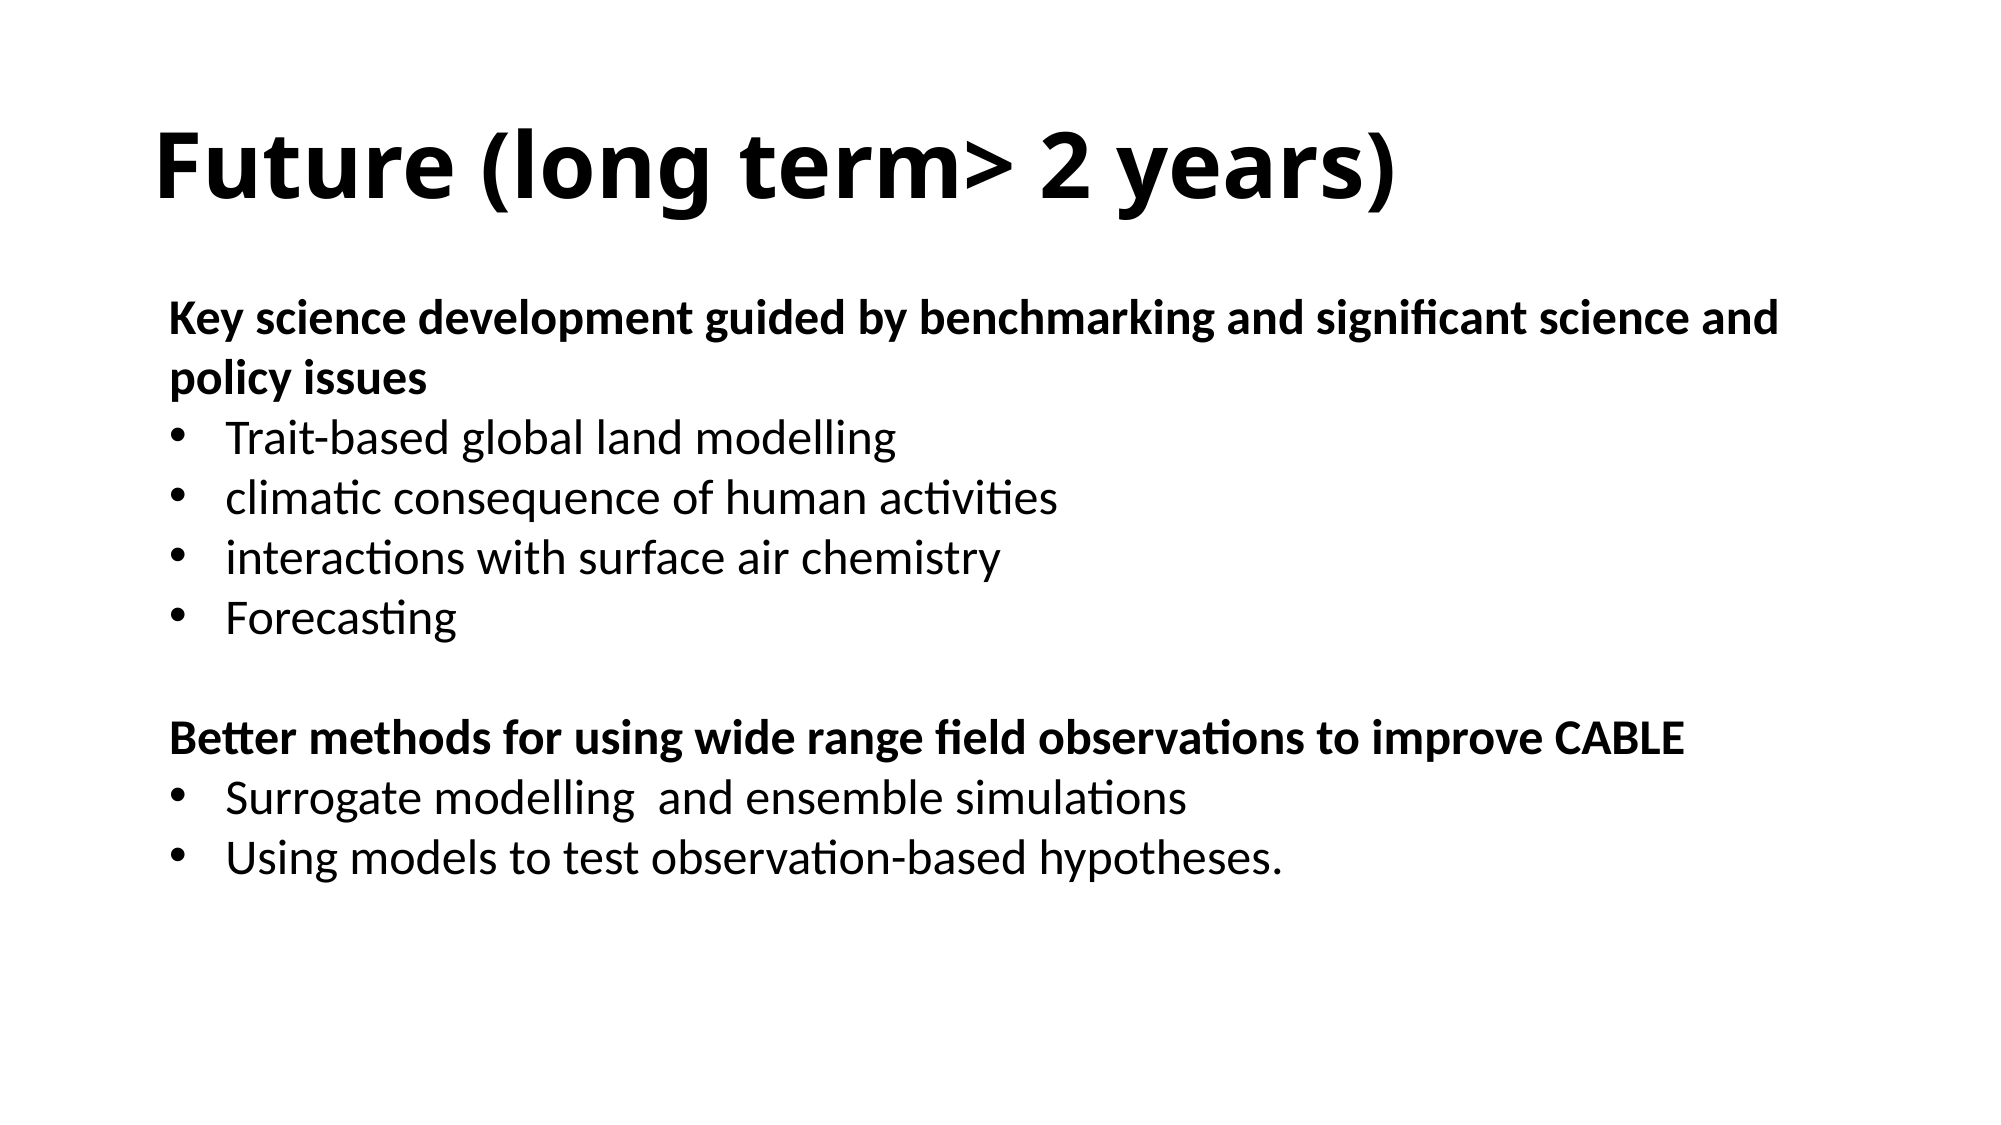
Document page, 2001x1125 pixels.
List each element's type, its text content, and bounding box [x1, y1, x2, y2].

title Future (long term> 2 years) [137, 59, 1863, 278]
text_box Key science development guided by benchmarking and significant science and policy issues Trait-based global land modelling climatic consequence of human activities interactions with surface air chemistry Forecasting Better methods for using wide range field observations to improve CABLE Surrogate modelling and ensemble simulations Using models to test observation-based hypotheses. [154, 277, 1863, 952]
